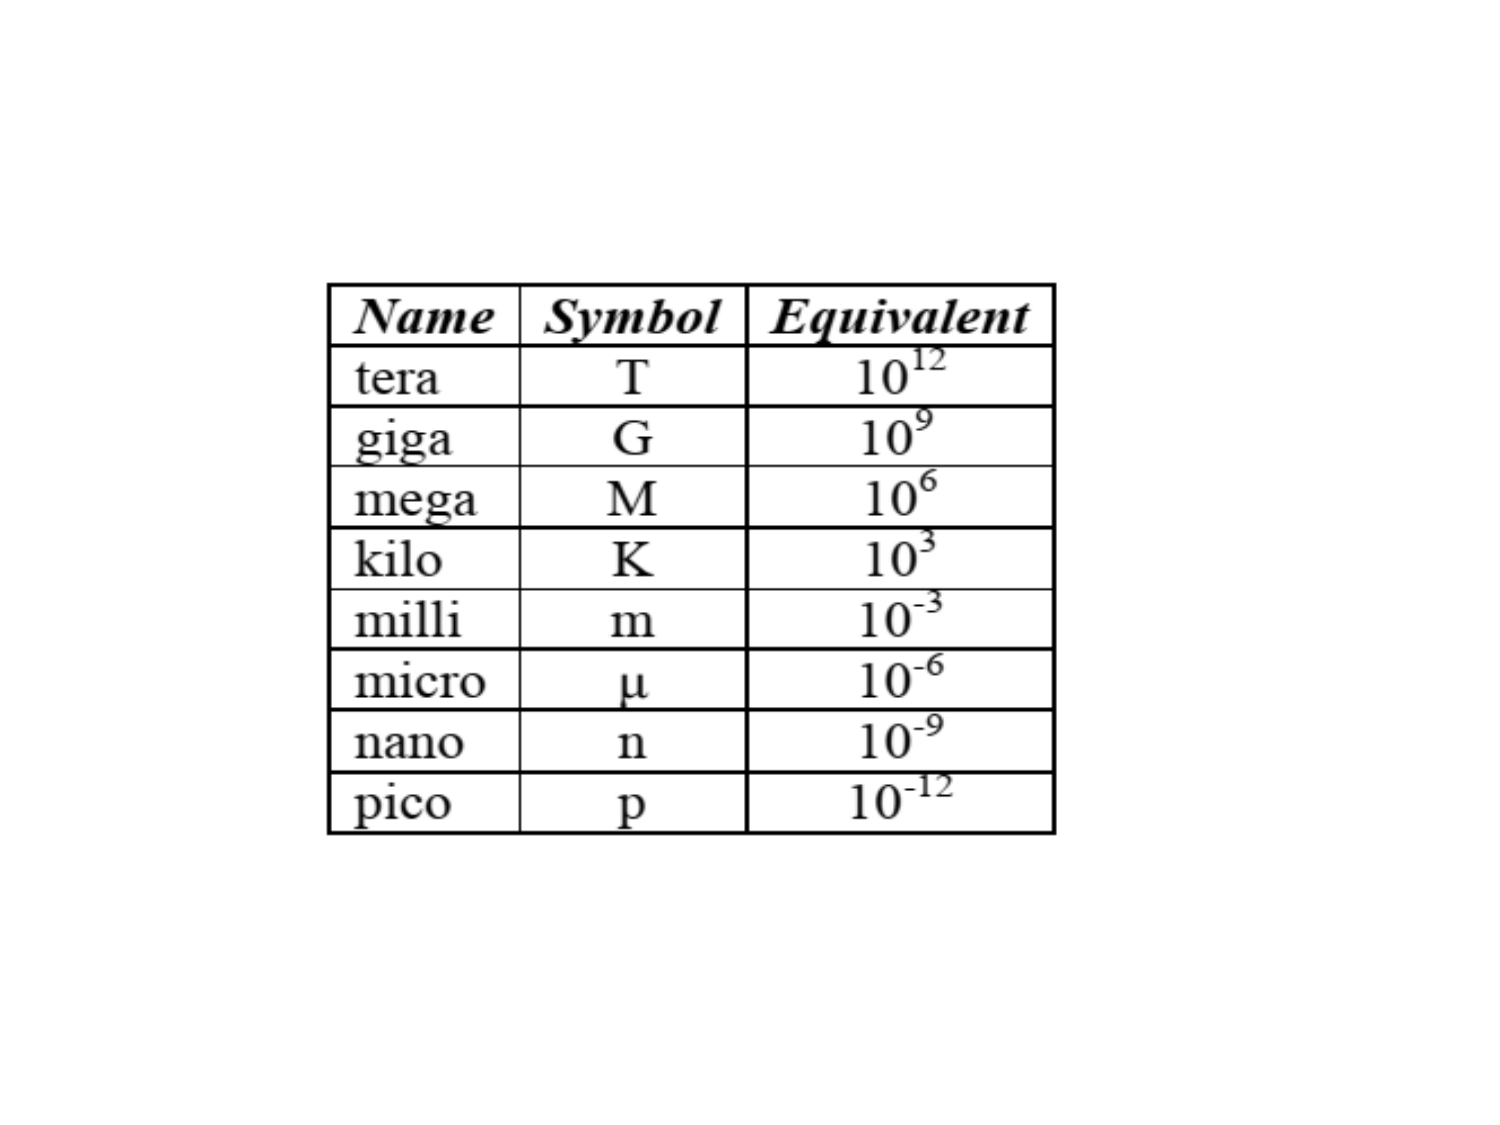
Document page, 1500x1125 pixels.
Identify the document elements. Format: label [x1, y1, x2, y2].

list [262, 249, 1188, 877]
